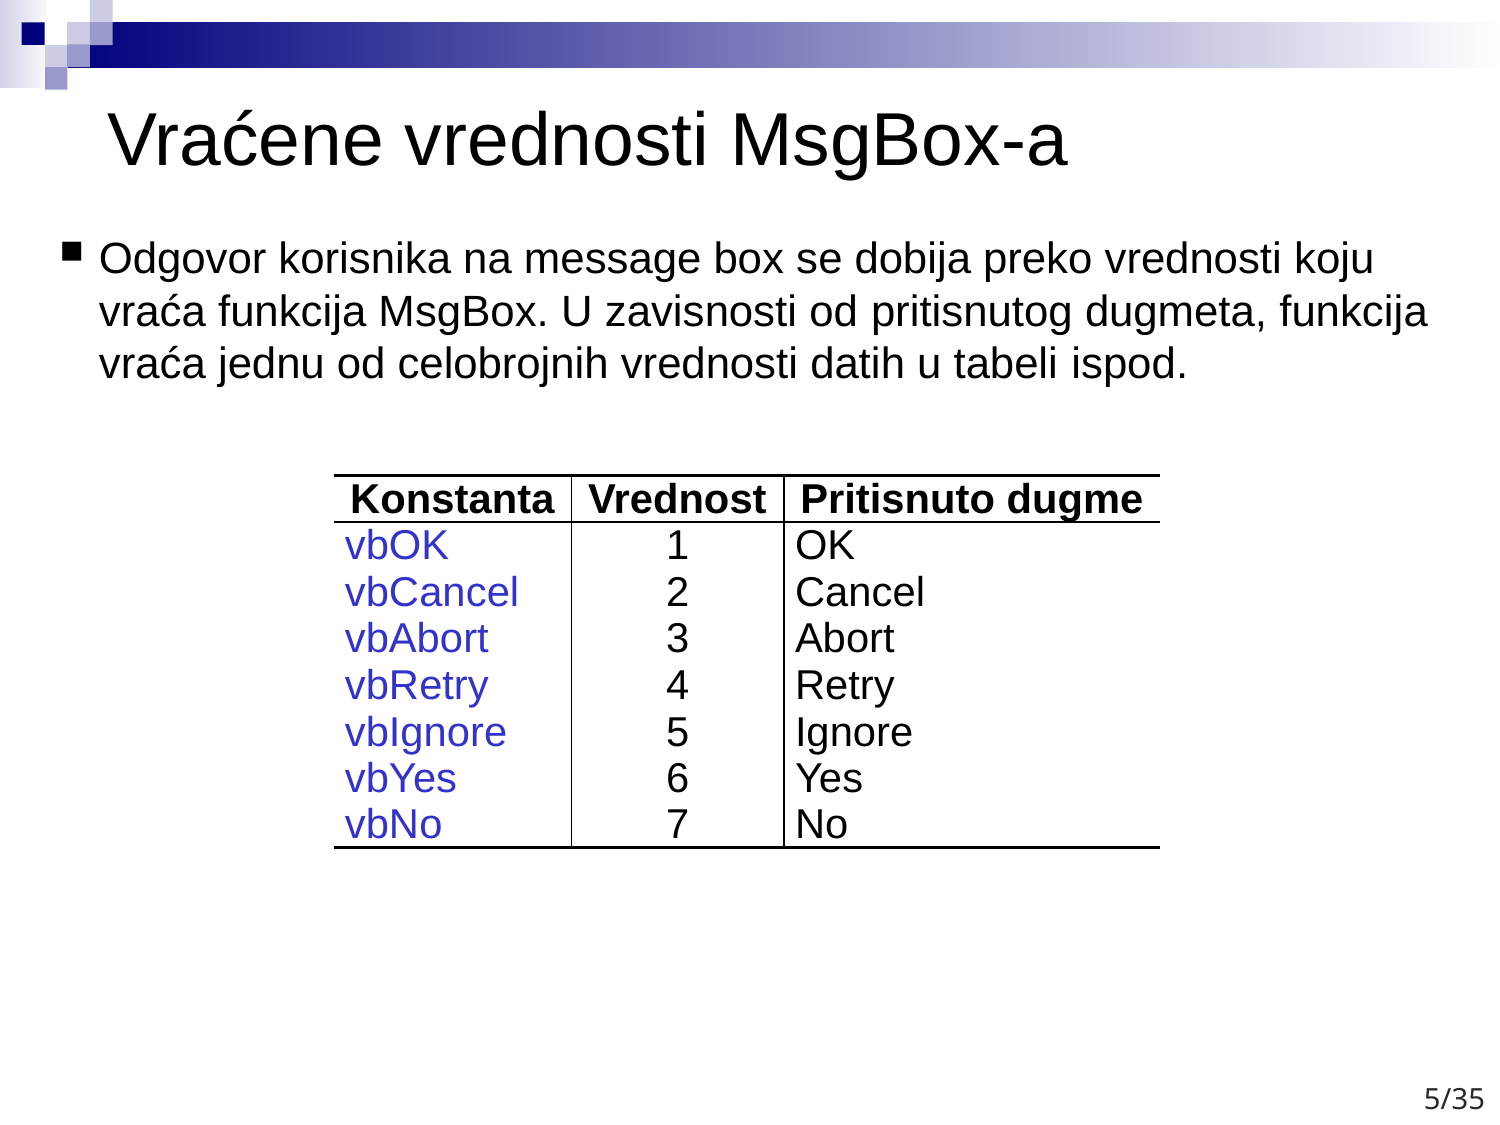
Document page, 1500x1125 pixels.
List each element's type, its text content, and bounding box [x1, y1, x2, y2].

table_cell Cancel [785, 569, 1160, 615]
table_cell vbOK [334, 523, 571, 569]
table_cell 7 [572, 801, 783, 846]
table_cell vbIgnore [334, 708, 571, 755]
table_cell 4 [572, 662, 783, 708]
table_cell 3 [572, 615, 783, 662]
table_cell vbAbort [334, 615, 571, 662]
table_cell OK [785, 523, 1160, 569]
table_cell 1 [572, 523, 783, 569]
table_cell 5 [572, 708, 783, 755]
table_cell Retry [785, 662, 1160, 708]
table_cell vbYes [334, 755, 571, 801]
text_box Odgovor korisnika na message box se dobija preko vrednosti koju vraća funkcija MsgBox. U zavisnosti od pritisnutog dugmeta, funkcija vraća jednu od celobrojnih vrednosti datih u tabeli ispod. [50, 222, 1453, 411]
table_cell vbCancel [334, 569, 571, 615]
table_header Pritisnuto dugme [785, 477, 1160, 521]
table_cell Abort [785, 615, 1160, 662]
table_header Vrednost [572, 477, 783, 521]
table_cell 6 [572, 755, 783, 801]
title Vraćene vrednosti MsgBox-a [92, 75, 1301, 197]
table_cell No [785, 801, 1160, 846]
table_cell Yes [785, 755, 1160, 801]
table_header Konstanta [334, 477, 571, 521]
table_cell Ignore [785, 708, 1160, 755]
table_cell 2 [572, 569, 783, 615]
table_cell vbRetry [334, 662, 571, 708]
text_box 5/35 [1374, 1072, 1500, 1123]
table_cell vbNo [334, 801, 571, 846]
